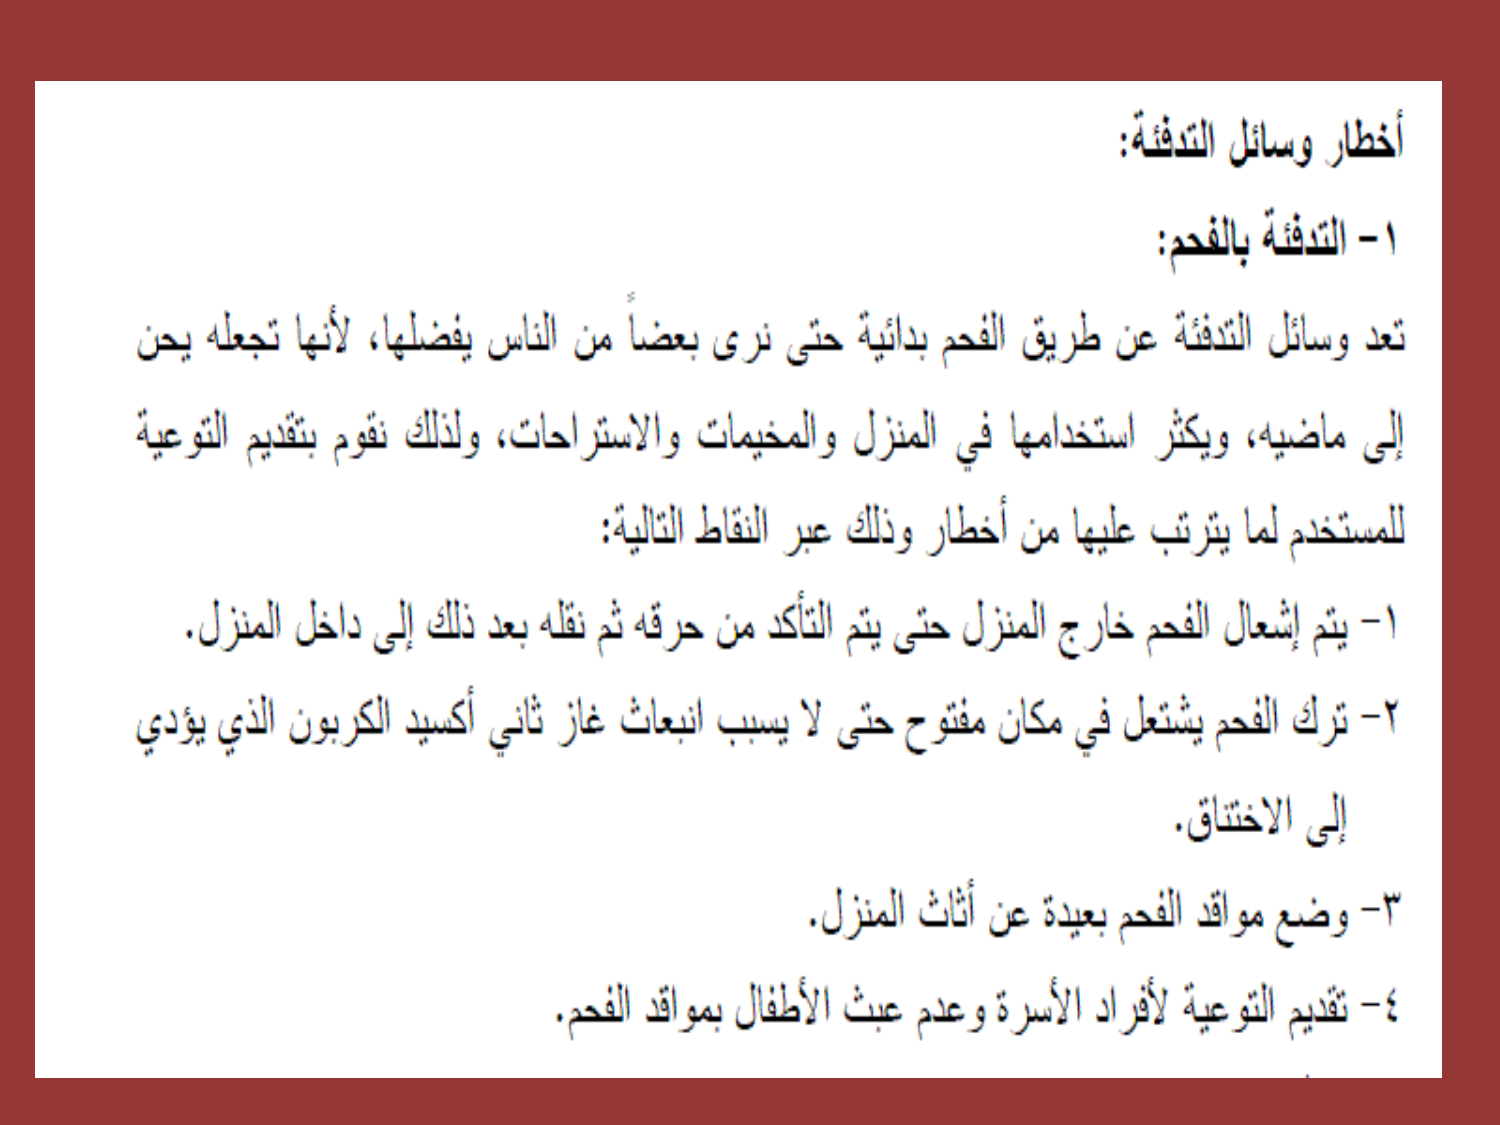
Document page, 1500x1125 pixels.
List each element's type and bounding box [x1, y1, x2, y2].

picture [34, 81, 1442, 1079]
